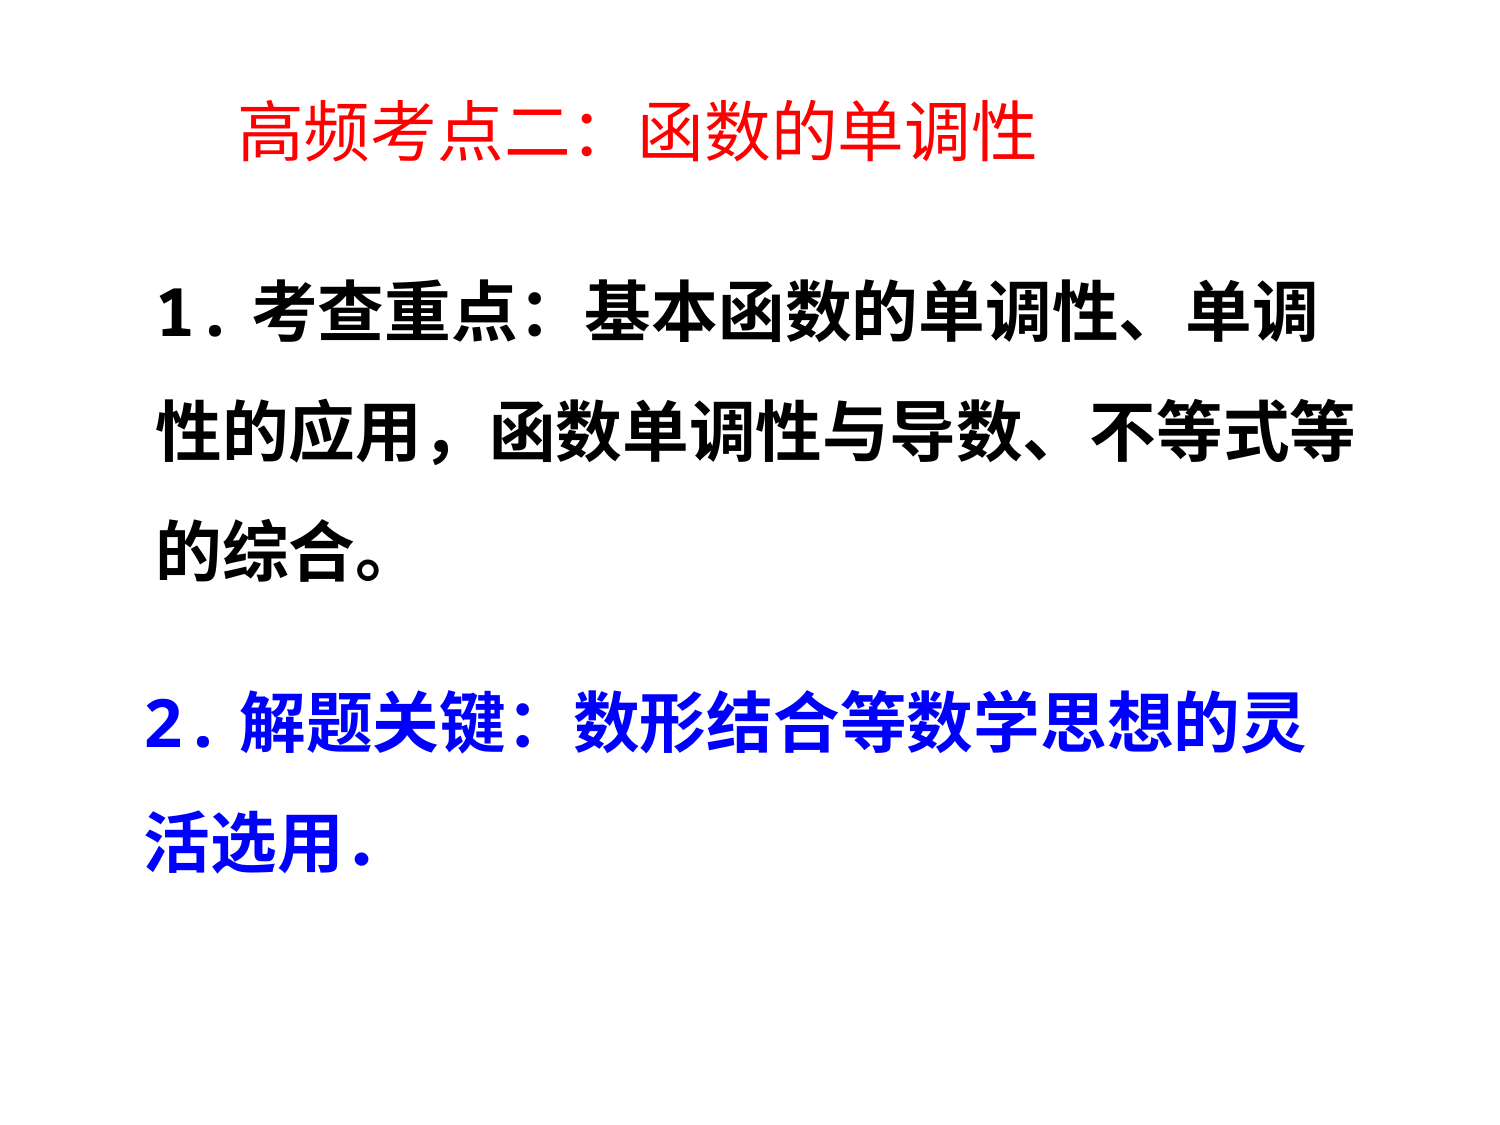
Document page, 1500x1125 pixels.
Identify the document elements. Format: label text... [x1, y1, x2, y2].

text_box 1.考查重点：基本函数的单调性、单调性的应用，函数单调性与导数、不等式等的综合。 [140, 222, 1374, 598]
text_box 2.解题关键：数形结合等数学思想的灵活选用． [128, 632, 1383, 888]
text_box 高频考点二：函数的单调性 [222, 81, 1234, 178]
